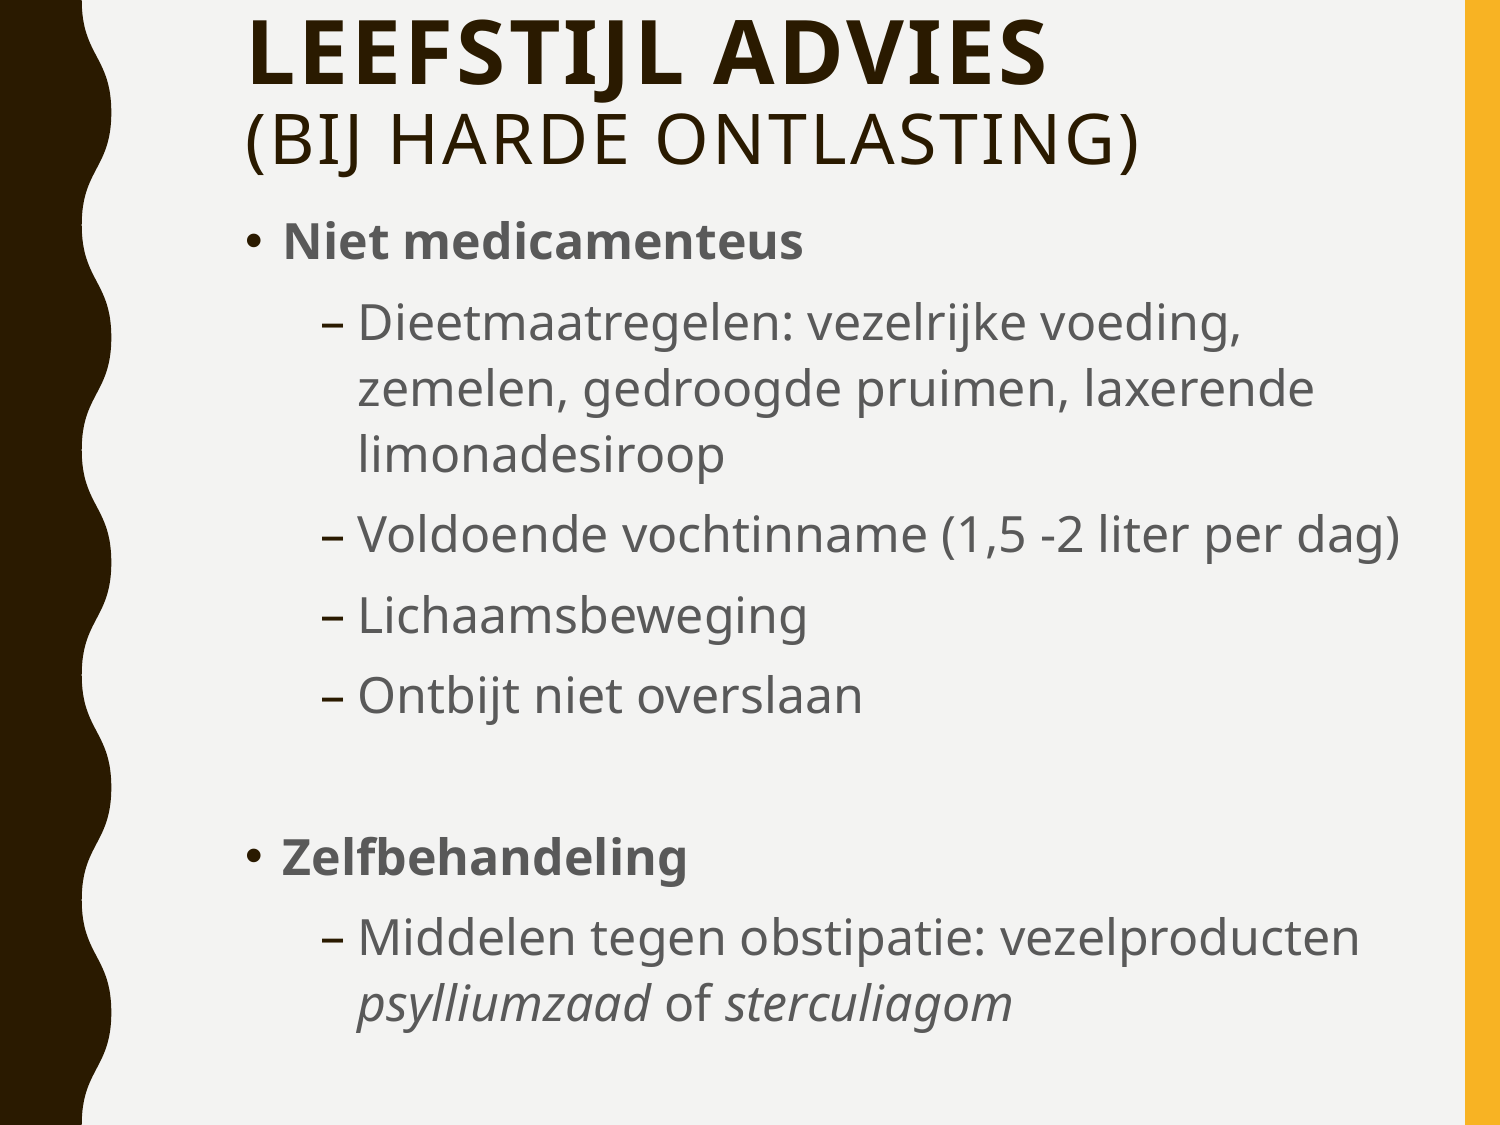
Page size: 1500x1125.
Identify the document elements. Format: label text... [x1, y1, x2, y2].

title Leefstijl Advies (bij harde ontlasting) [230, 0, 1461, 188]
list Niet medicamenteus Dieetmaatregelen: vezelrijke voeding, zemelen, gedroogde pruimen, laxerende limonadesiroop Voldoende vochtinname (1,5 -2 liter per dag) Lichaamsbeweging Ontbijt niet overslaan Zelfbehandeling Middelen tegen obstipatie: vezelproducten psylliumzaad of sterculiagom [230, 196, 1459, 1125]
